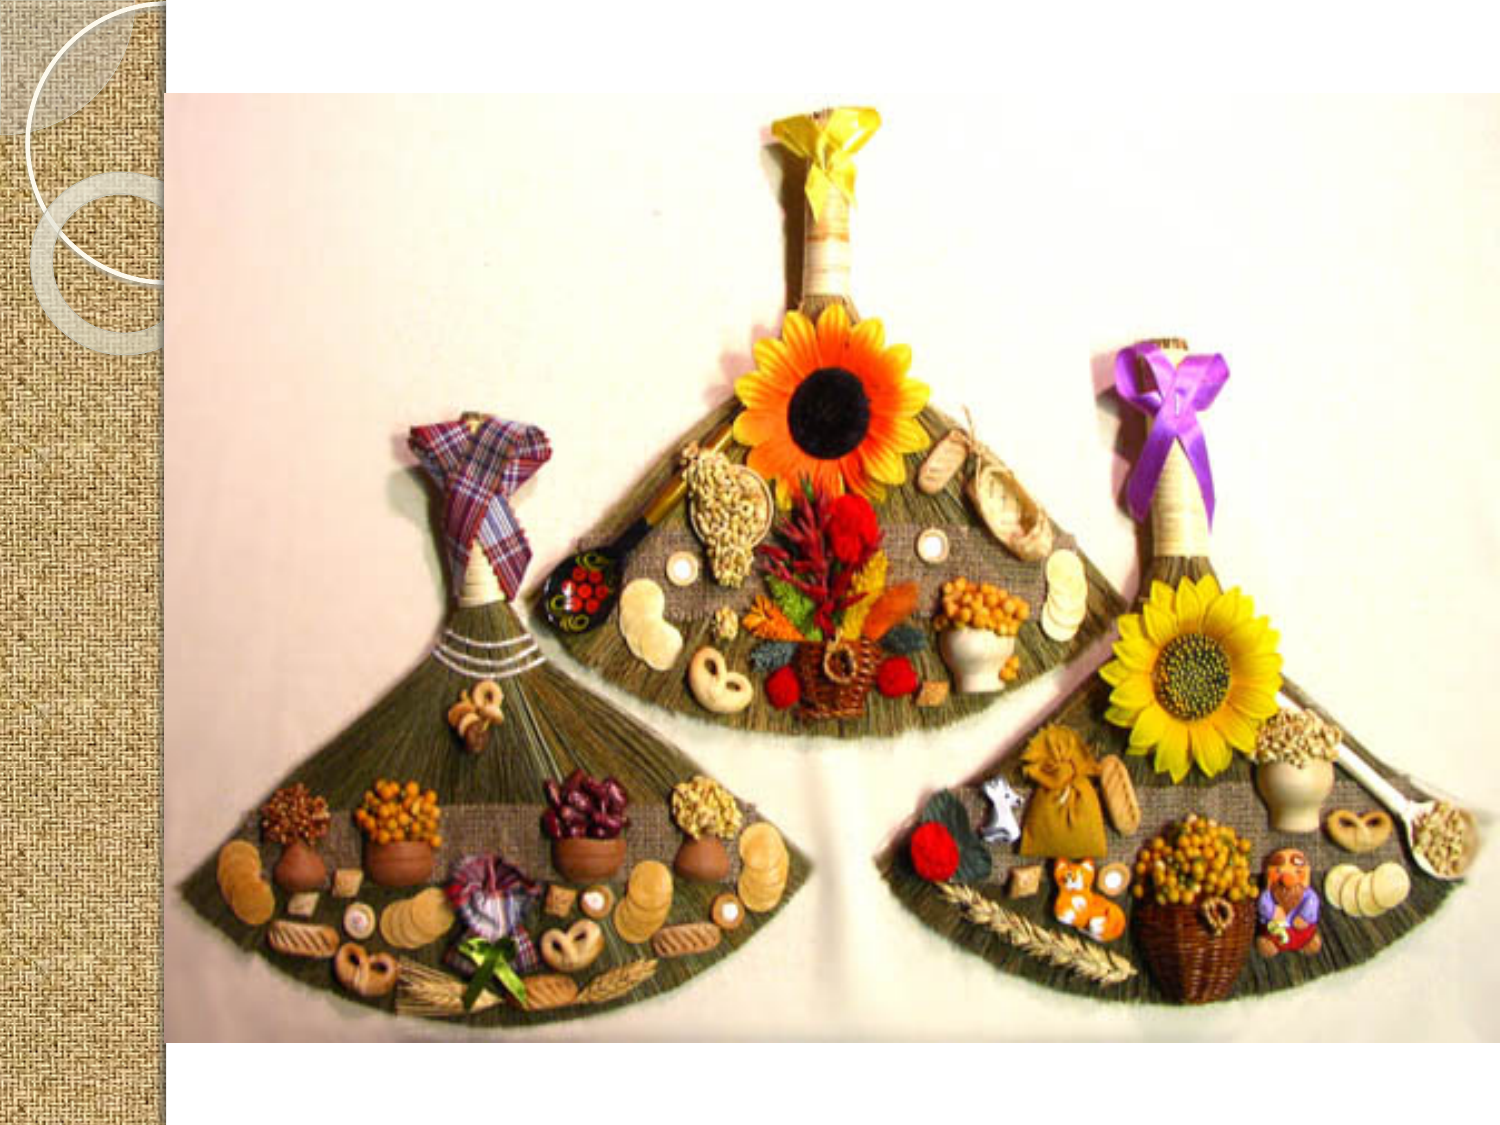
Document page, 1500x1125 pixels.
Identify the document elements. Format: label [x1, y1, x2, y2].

picture [53, 241, 158, 332]
picture [136, 0, 159, 4]
picture [0, 134, 161, 1125]
picture [163, 93, 1500, 1044]
picture [32, 13, 158, 207]
picture [62, 195, 158, 279]
